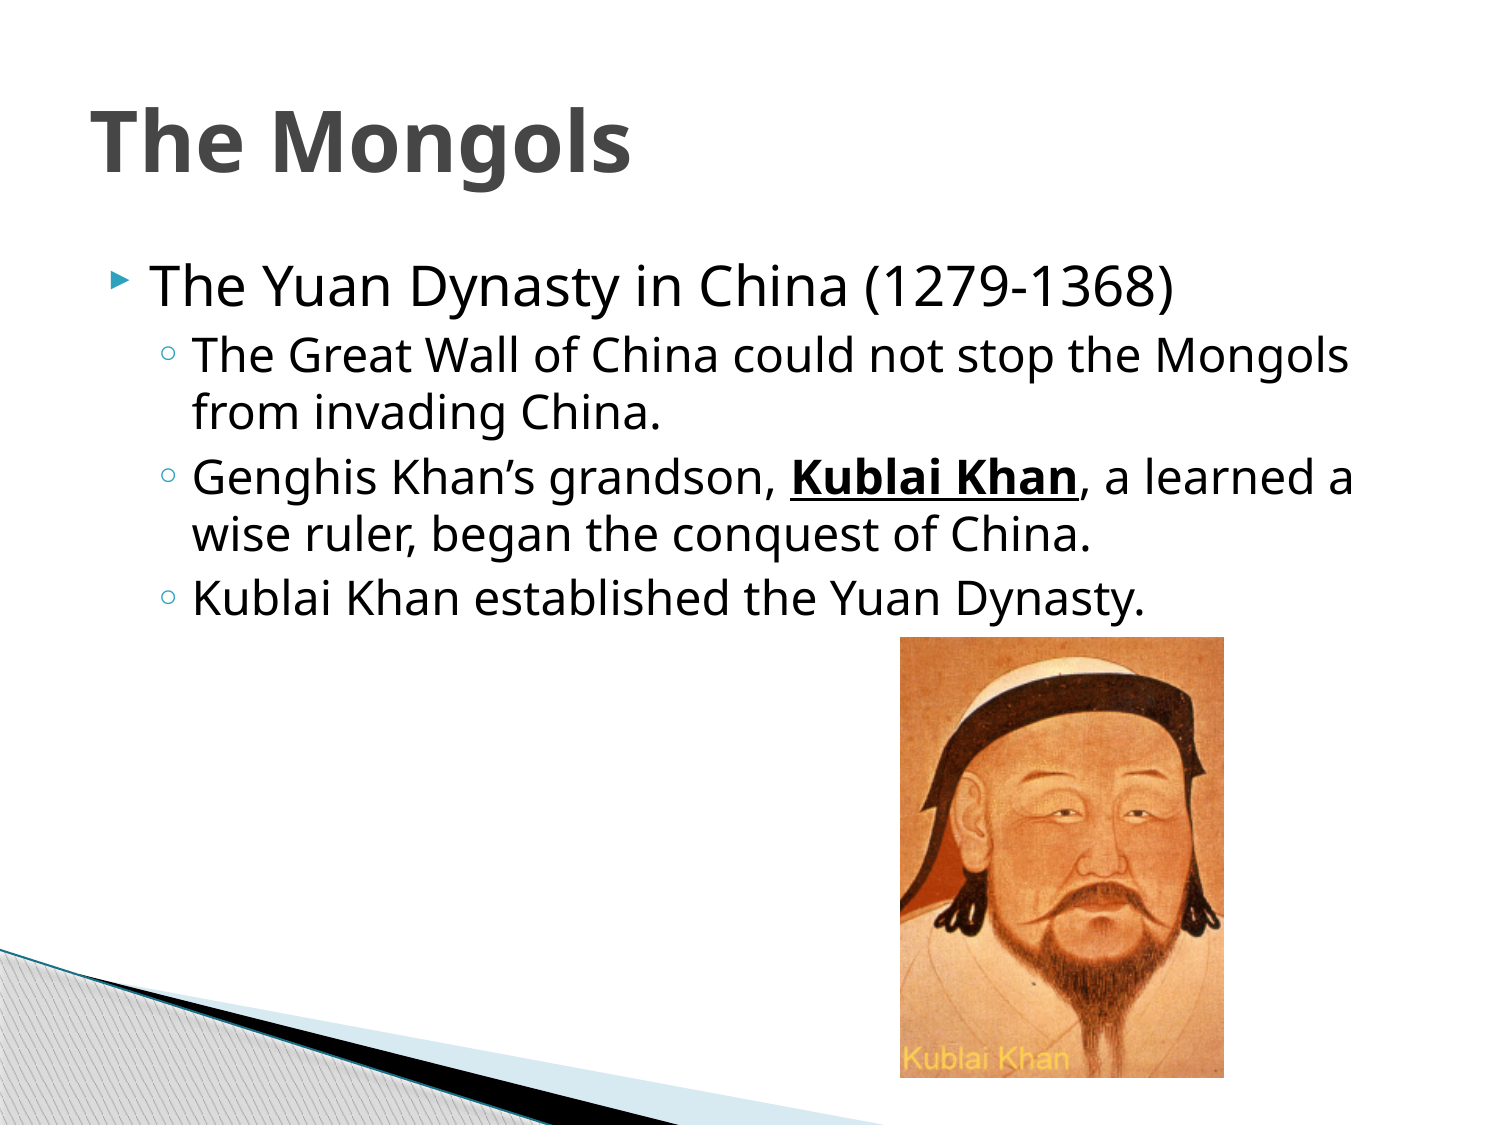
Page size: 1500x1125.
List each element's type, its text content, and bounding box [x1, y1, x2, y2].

title The Mongols [75, 45, 1425, 233]
list The Yuan Dynasty in China (1279-1368) The Great Wall of China could not stop the Mongols from invading China. Genghis Khan’s grandson, Kublai Khan, a learned a wise ruler, began the conquest of China. Kublai Khan established the Yuan Dynasty. [75, 243, 1425, 986]
picture [899, 637, 1224, 1079]
